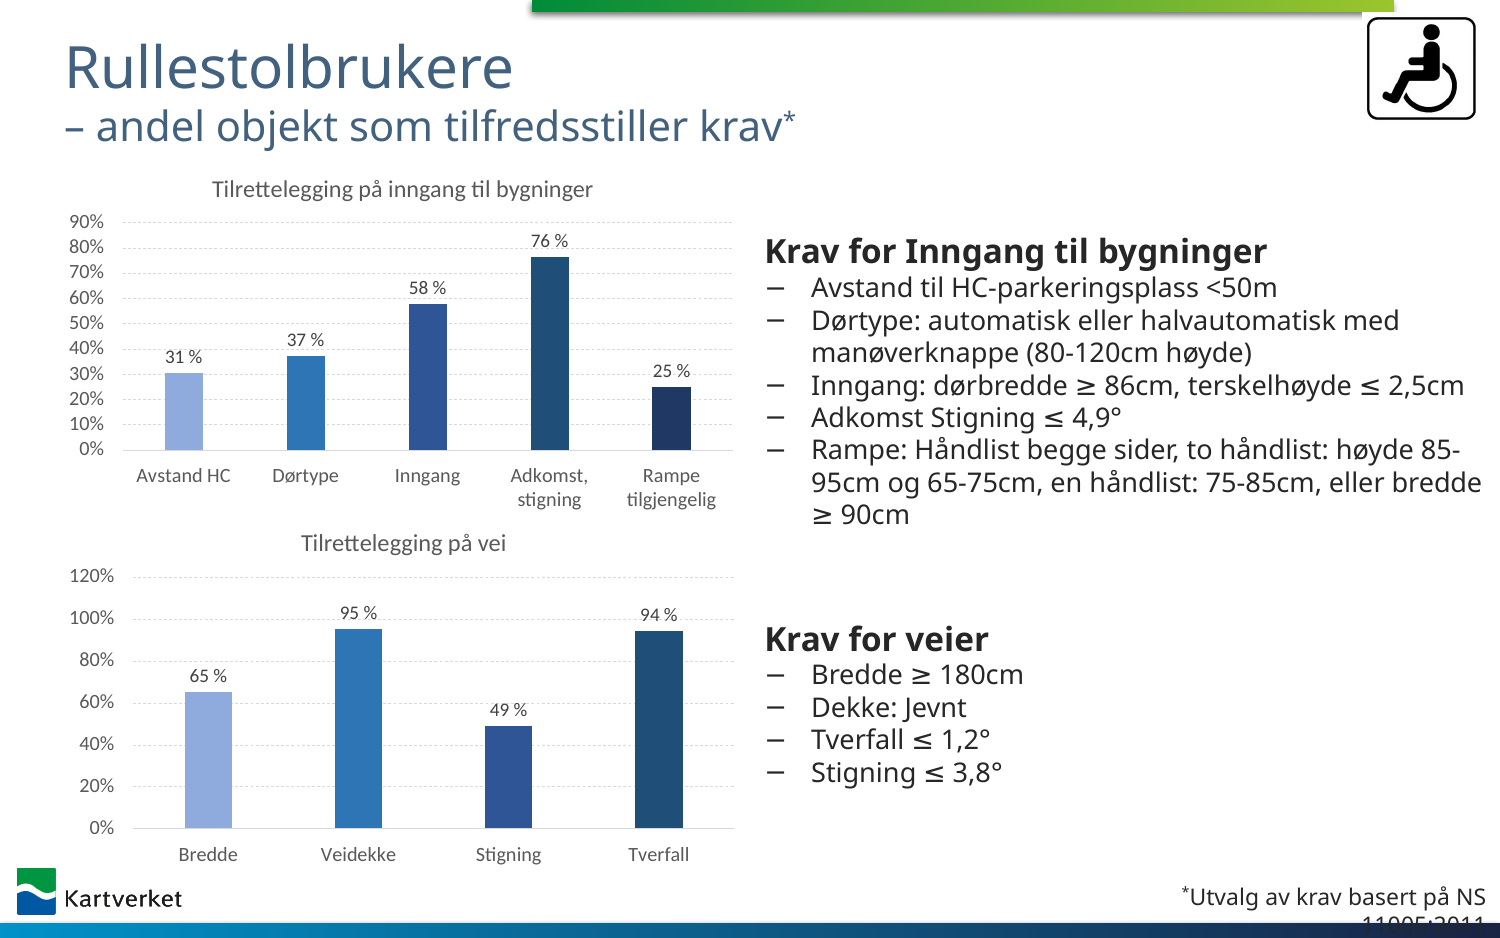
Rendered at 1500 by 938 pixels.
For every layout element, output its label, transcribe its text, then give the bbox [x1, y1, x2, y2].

text_box Rullestolbrukere – andel objekt som tilfredsstiller krav* [49, 25, 1431, 158]
picture [62, 166, 744, 519]
text_box *Utvalg av krav basert på NS 11005:2011 [1068, 873, 1500, 938]
text_box Krav for veier Bredde ≥ 180cm Dekke: Jevnt Tverfall ≤ 1,2° Stigning ≤ 3,8° [749, 610, 1500, 795]
picture [1362, 12, 1481, 126]
text_box Krav for Inngang til bygninger Avstand til HC-parkeringsplass <50m Dørtype: automatisk eller halvautomatisk med manøverknappe (80-120cm høyde) Inngang: dørbredde ≥ 86cm, terskelhøyde ≤ 2,5cm Adkomst Stigning ≤ 4,9° Rampe: Håndlist begge sider, to håndlist: høyde 85-95cm og 65-75cm, en håndlist: 75-85cm, eller bredde ≥ 90cm [749, 223, 1500, 538]
picture [62, 520, 746, 874]
